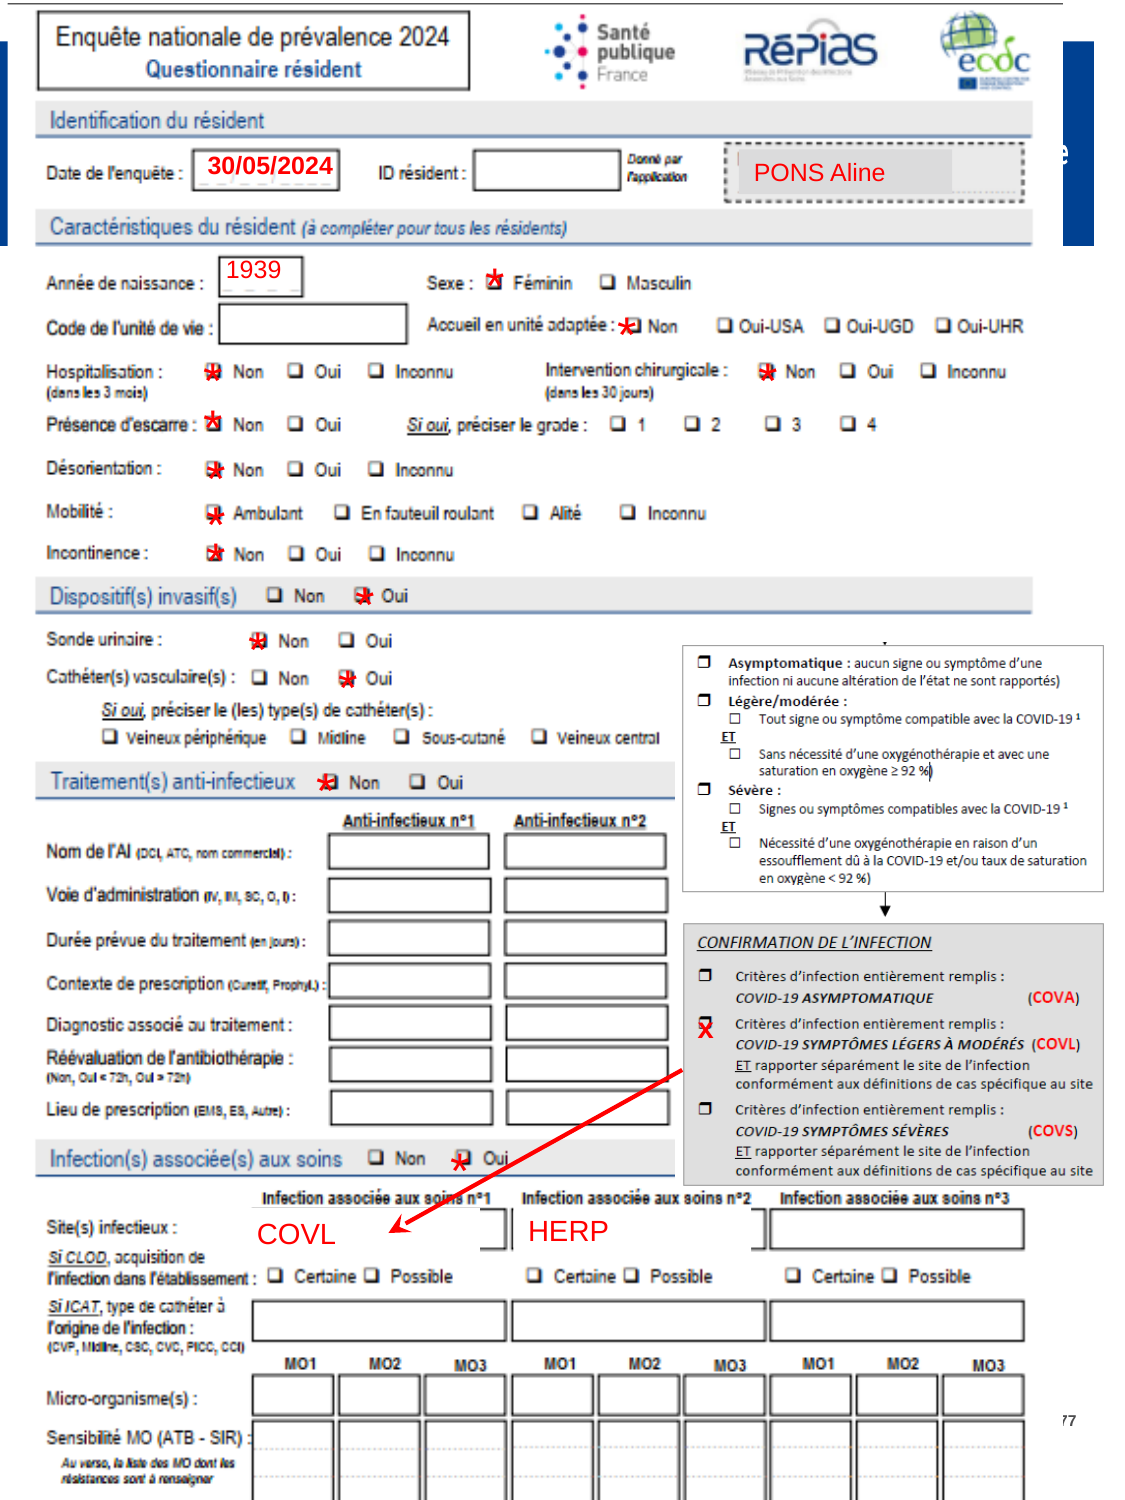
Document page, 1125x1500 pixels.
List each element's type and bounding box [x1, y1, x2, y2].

text_box [388, 1069, 683, 1234]
picture [7, 3, 1108, 1500]
